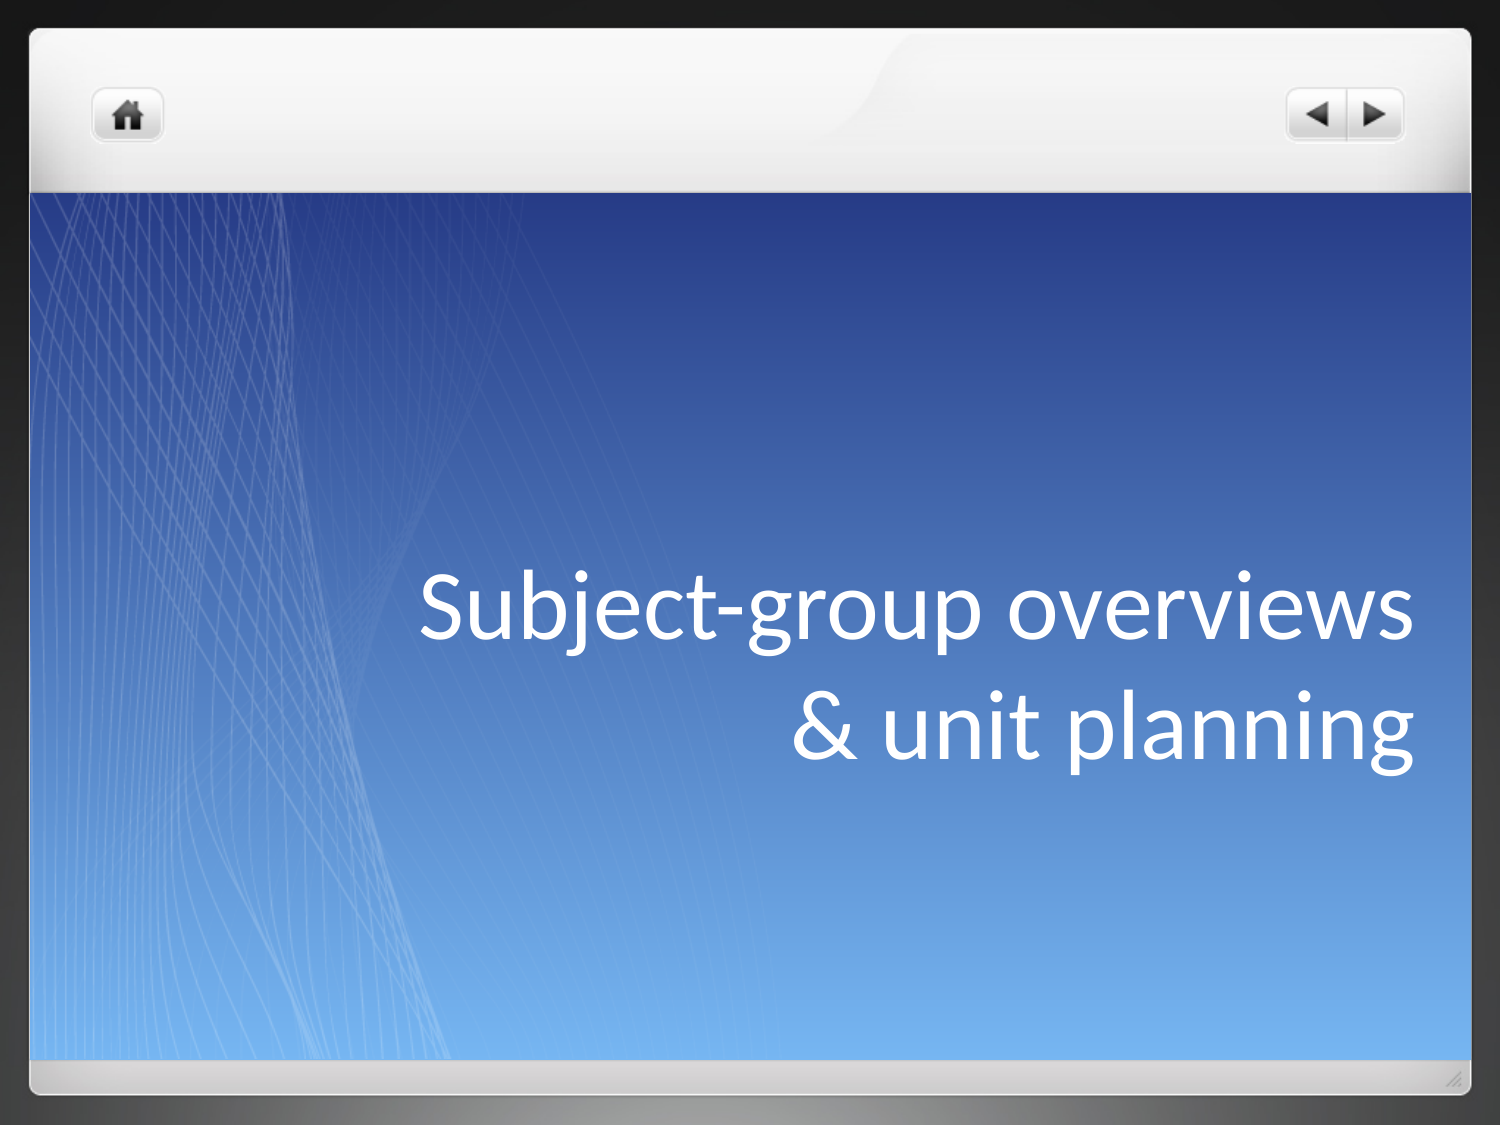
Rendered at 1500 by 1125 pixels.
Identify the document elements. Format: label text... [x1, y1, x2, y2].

title Subject-group overviews & unit planning [350, 562, 1432, 788]
picture [0, 0, 1500, 1125]
